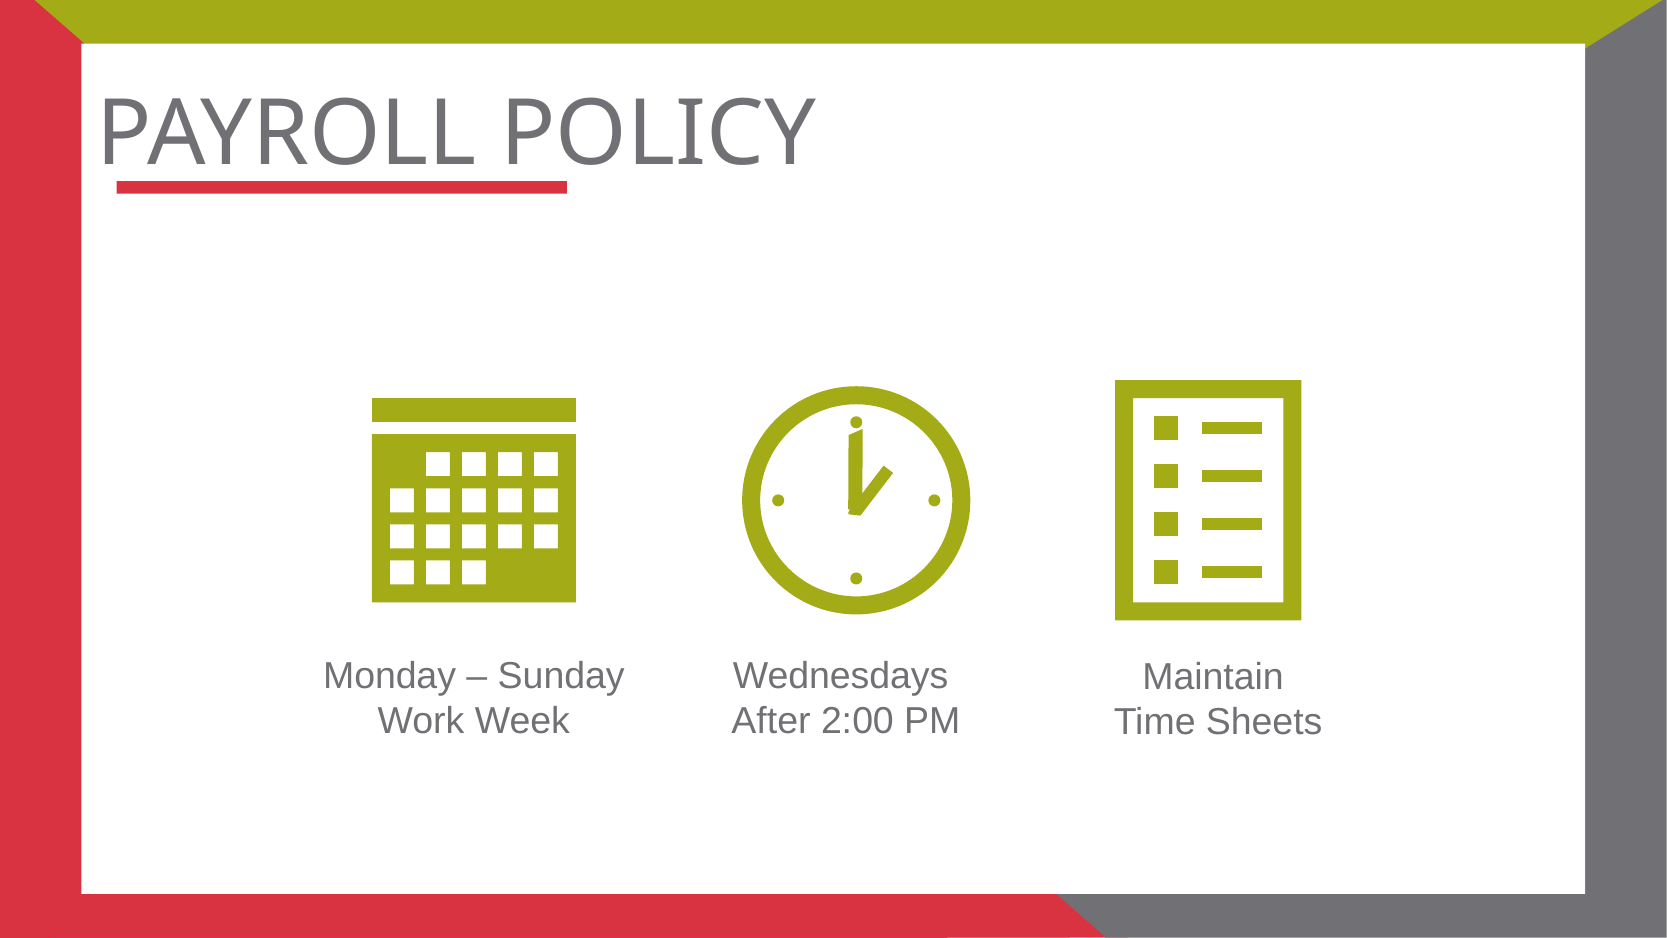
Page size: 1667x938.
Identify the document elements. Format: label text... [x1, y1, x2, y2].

text_box [742, 386, 971, 615]
text_box [850, 416, 863, 429]
text_box Monday – Sunday Work Week [267, 643, 681, 749]
text_box [772, 494, 785, 507]
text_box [1063, 355, 1353, 645]
text_box Maintain Time Sheets [1011, 644, 1425, 750]
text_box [329, 355, 619, 645]
title PAYROLL POLICY [81, 50, 1568, 207]
text_box Wednesdays After 2:00 PM [639, 644, 1011, 749]
text_box [848, 428, 863, 510]
text_box [850, 572, 863, 585]
text_box [848, 465, 894, 516]
text_box [928, 494, 941, 507]
